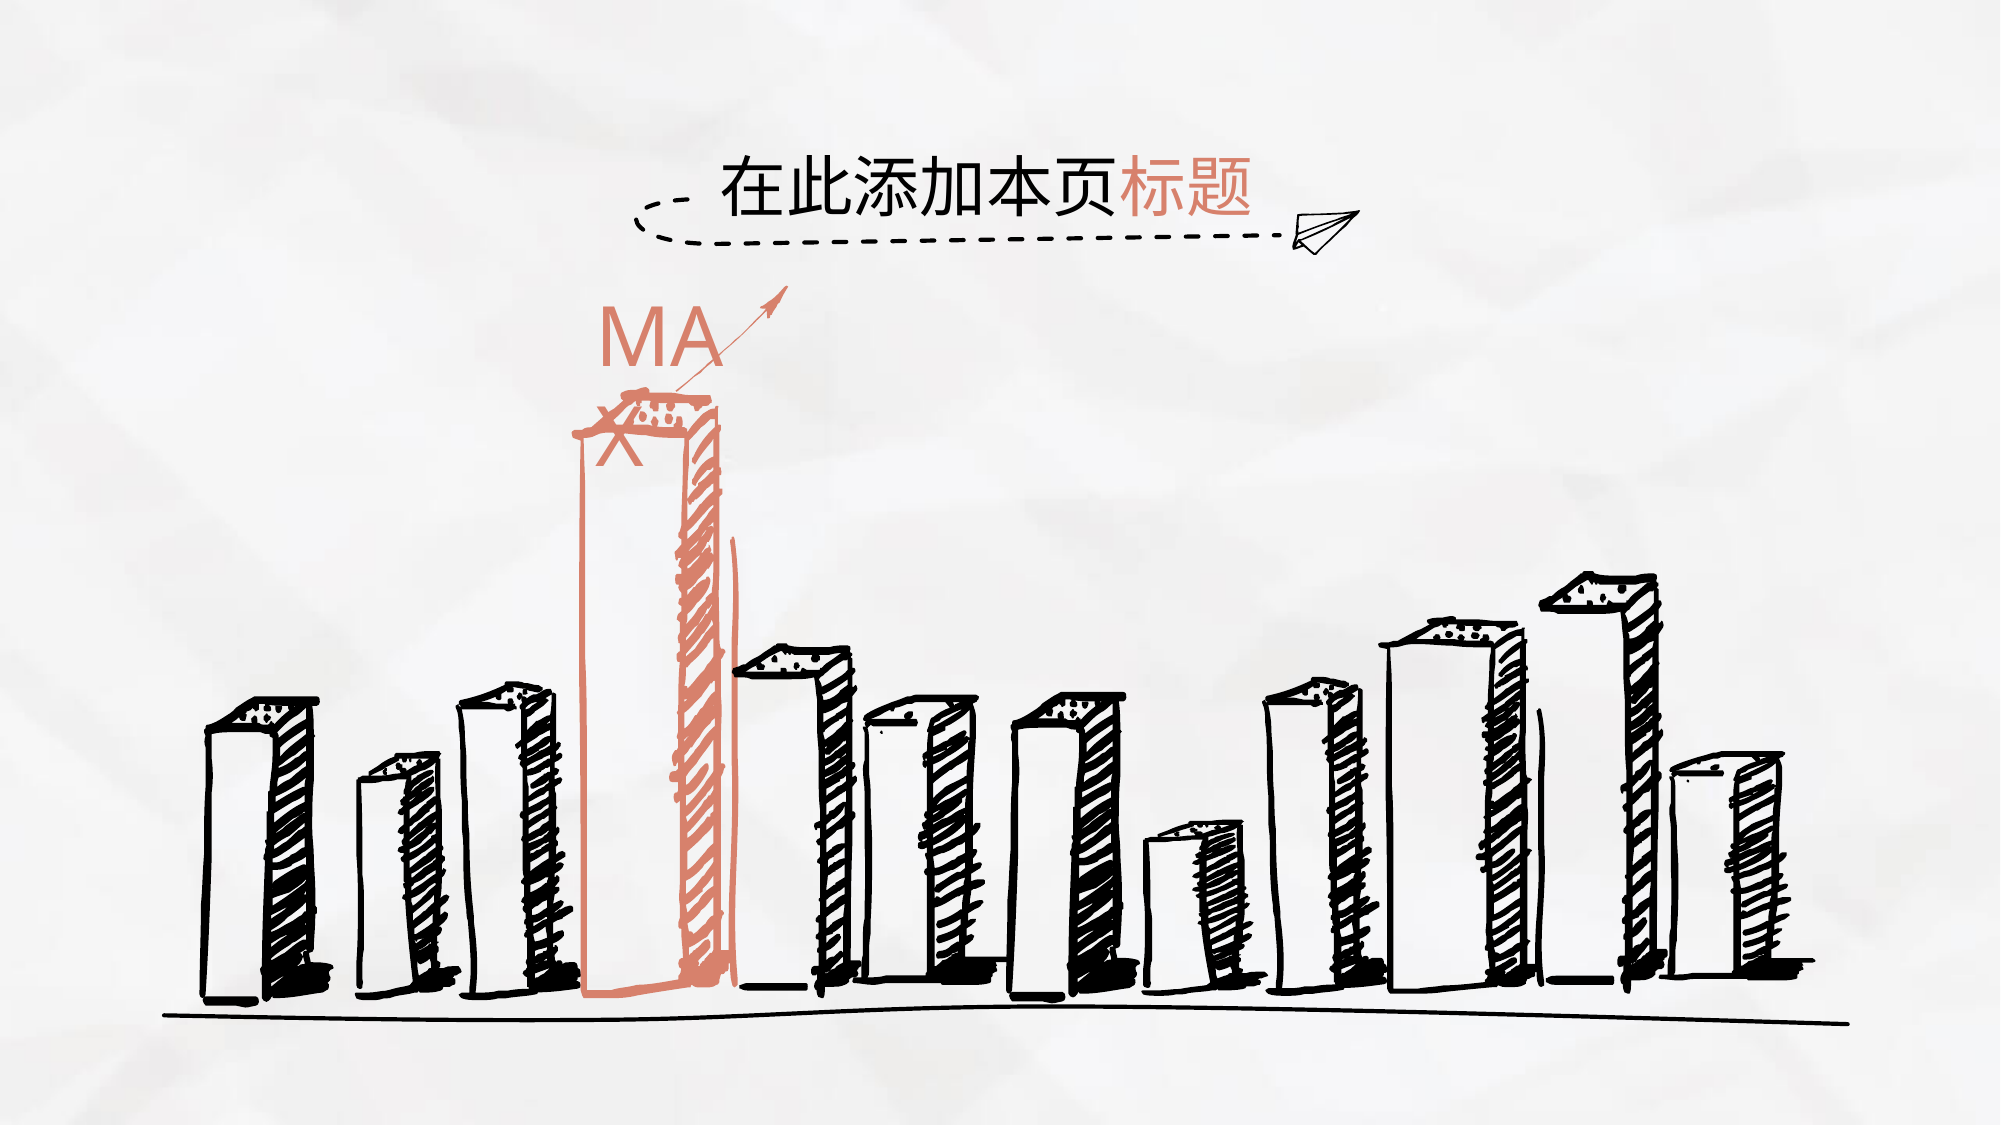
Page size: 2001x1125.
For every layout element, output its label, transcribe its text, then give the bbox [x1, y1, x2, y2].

text_box [1173, 831, 1180, 837]
text_box [1301, 687, 1309, 696]
text_box [1470, 632, 1480, 639]
text_box [516, 692, 523, 701]
text_box [1599, 593, 1607, 603]
text_box [1472, 624, 1482, 632]
text_box MAX [580, 275, 740, 491]
text_box [1710, 764, 1720, 771]
text_box [273, 864, 306, 888]
text_box [505, 686, 514, 693]
text_box [1262, 699, 1345, 996]
picture [0, 0, 2001, 1125]
text_box [756, 662, 766, 670]
text_box [1189, 827, 1198, 833]
text_box [507, 698, 514, 706]
text_box [1658, 751, 1816, 981]
text_box [401, 756, 407, 763]
text_box [1313, 693, 1321, 702]
text_box [1009, 991, 1066, 1004]
text_box [1445, 631, 1454, 638]
text_box [864, 718, 918, 728]
text_box [1482, 634, 1490, 643]
text_box [739, 983, 808, 991]
text_box [202, 996, 259, 1008]
text_box [460, 701, 516, 712]
text_box [199, 696, 334, 1002]
text_box [1617, 584, 1627, 594]
text_box [675, 285, 789, 392]
text_box [852, 694, 1006, 985]
text_box [1545, 975, 1615, 985]
text_box [1265, 676, 1349, 702]
text_box [275, 706, 283, 714]
text_box [771, 654, 778, 663]
text_box [1141, 819, 1269, 996]
text_box [733, 651, 861, 999]
text_box [793, 662, 800, 670]
text_box [522, 688, 528, 695]
text_box [251, 715, 258, 722]
text_box [1329, 684, 1335, 691]
text_box [1069, 700, 1078, 708]
text_box [395, 762, 403, 770]
text_box [495, 692, 502, 701]
text_box [1455, 624, 1465, 632]
text_box [1006, 691, 1141, 998]
text_box [1457, 634, 1465, 641]
text_box [1671, 770, 1725, 778]
text_box [1081, 702, 1089, 709]
text_box [263, 713, 272, 723]
text_box [904, 711, 913, 719]
text_box [1080, 859, 1112, 883]
text_box [731, 643, 851, 674]
text_box [1322, 687, 1330, 696]
text_box [1539, 582, 1668, 994]
text_box [1069, 708, 1078, 719]
text_box [1562, 593, 1572, 603]
text_box [399, 767, 407, 774]
text_box [1292, 210, 1361, 255]
text_box [455, 704, 538, 1001]
text_box [1378, 616, 1546, 994]
text_box [521, 696, 528, 704]
text_box 在此添加本页标题 [704, 137, 1298, 233]
text_box [1577, 584, 1584, 594]
text_box [1321, 684, 1387, 988]
text_box [571, 429, 580, 441]
text_box [515, 688, 580, 993]
text_box [263, 705, 272, 712]
text_box [1193, 831, 1203, 836]
text_box [164, 1006, 1848, 1025]
text_box [1214, 824, 1222, 831]
text_box [579, 474, 739, 999]
text_box [1266, 697, 1322, 708]
text_box [1057, 710, 1064, 718]
text_box [1327, 691, 1334, 700]
text_box [636, 199, 1280, 244]
text_box [416, 758, 423, 767]
text_box [458, 681, 543, 706]
text_box [1538, 571, 1658, 608]
text_box [382, 767, 387, 776]
text_box [354, 751, 462, 1001]
text_box [1312, 682, 1321, 689]
text_box [810, 654, 820, 663]
